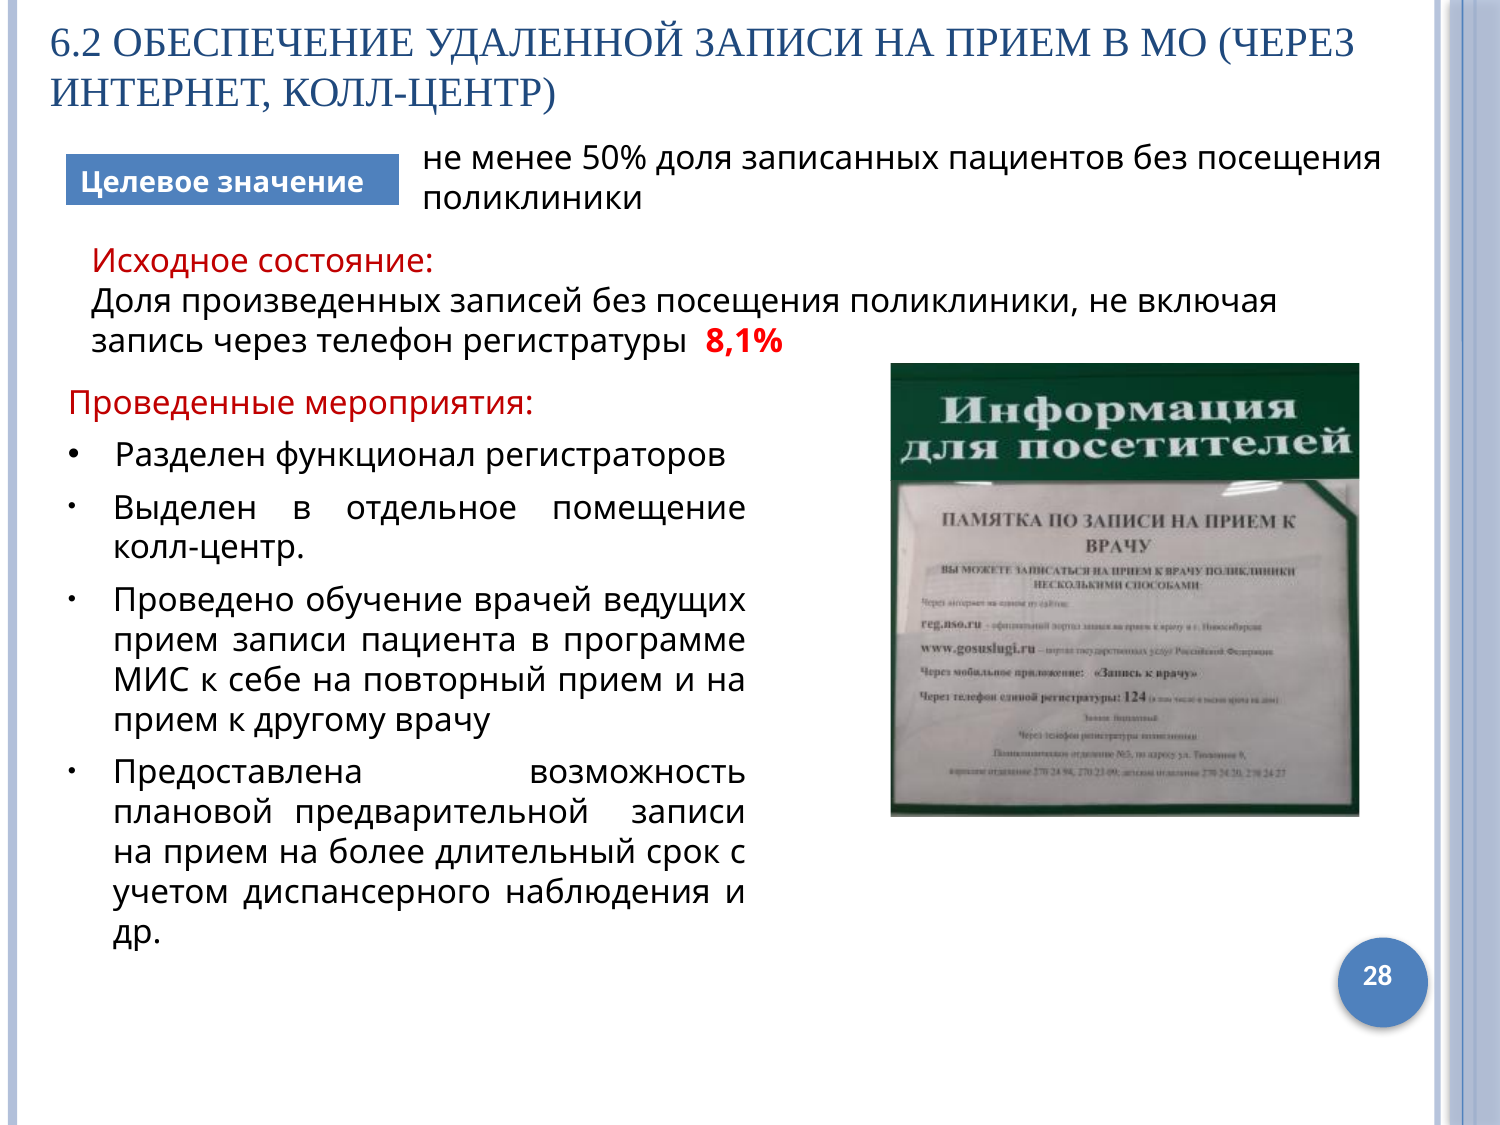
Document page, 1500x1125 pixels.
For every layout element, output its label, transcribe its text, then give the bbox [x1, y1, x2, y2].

text_box Исходное состояние: Доля произведенных записей без посещения поликлиники, не включая запись через телефон регистратуры 8,1% [76, 231, 1343, 374]
text_box 28 [1348, 949, 1408, 999]
text_box 6.2 Обеспечение удаленной записи на прием в МО (через интернет, колл-центр) [35, 23, 1418, 177]
text_box не менее 50% доля записанных пациентов без посещения поликлиники [407, 128, 1424, 224]
picture [890, 362, 1360, 817]
table_header Целевое значение [66, 154, 399, 205]
text_box Проведенные мероприятия: Разделен функционал регистраторов Выделен в отдельное помещение колл-центр. Проведено обучение врачей ведущих прием записи пациента в программе МИС к себе на повторный прием и на прием к другому врачу Предоставлена возможность плановой предварительной записи на прием на более длительный срок с учетом диспансерного наблюдения и др. [53, 373, 762, 1020]
